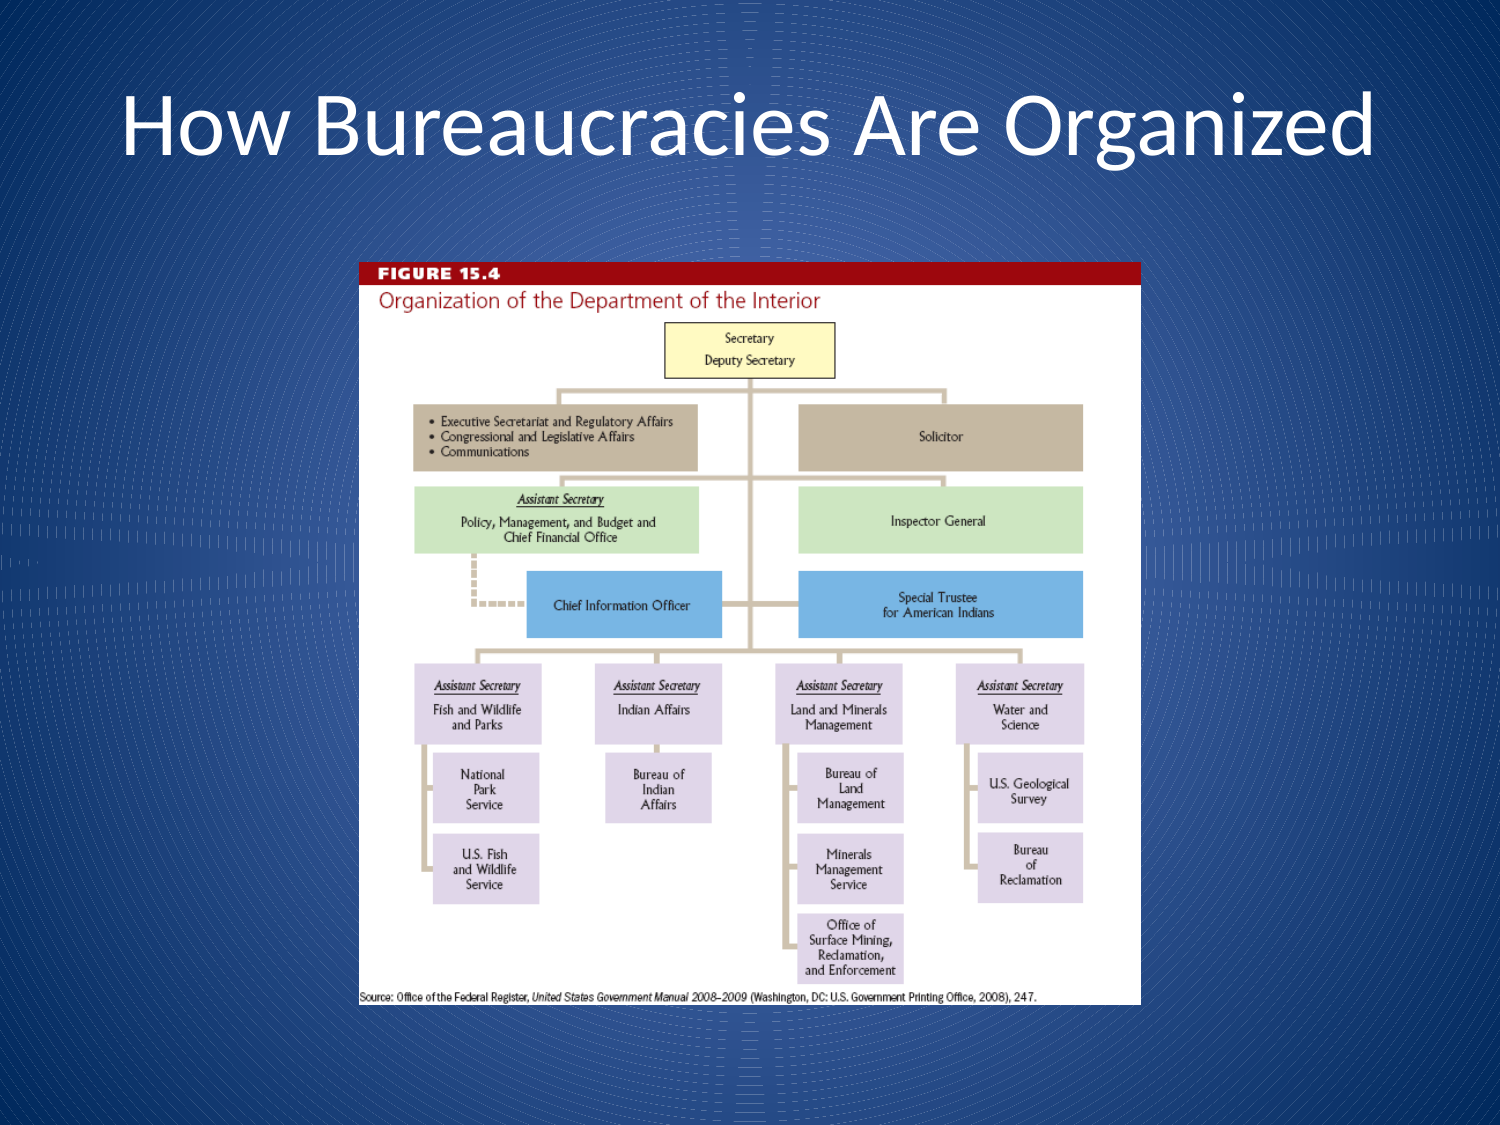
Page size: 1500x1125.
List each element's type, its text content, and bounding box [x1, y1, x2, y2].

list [358, 262, 1142, 1006]
title How Bureaucracies Are Organized [75, 24, 1425, 213]
